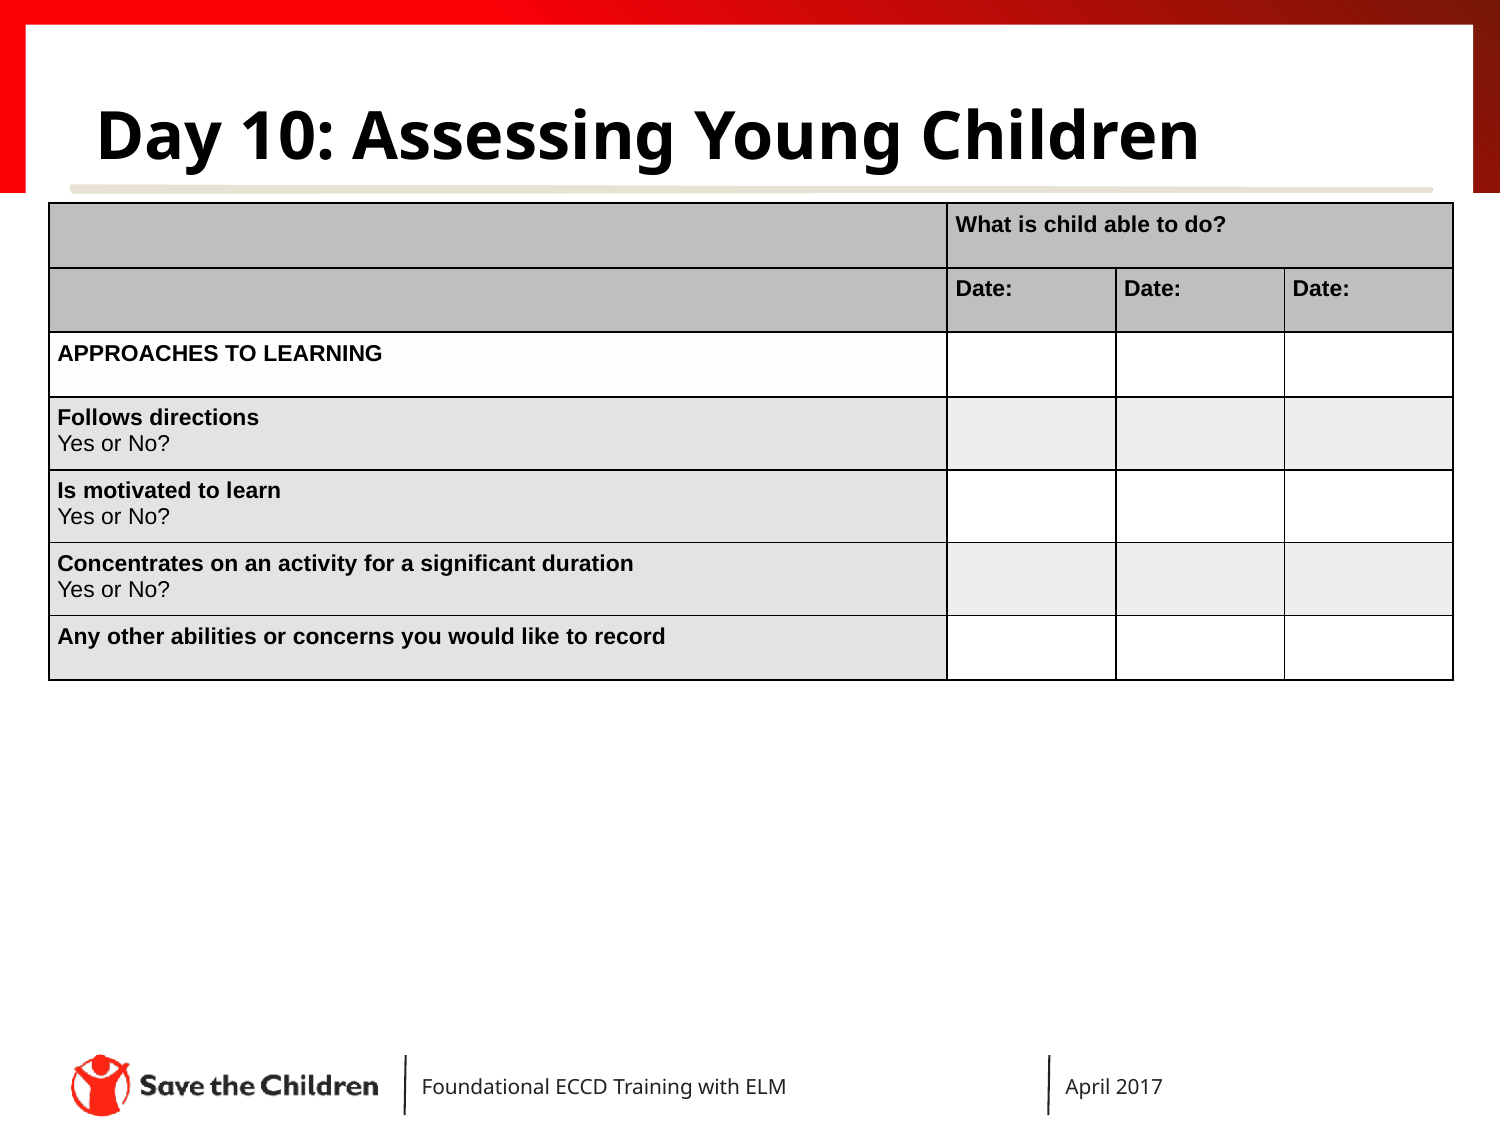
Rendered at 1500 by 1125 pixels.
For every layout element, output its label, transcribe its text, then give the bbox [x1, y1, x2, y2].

picture [69, 184, 1433, 194]
table_cell [1285, 616, 1452, 679]
text_box April 2017 [1057, 1066, 1398, 1107]
table_cell [1285, 333, 1452, 396]
picture [71, 1054, 378, 1117]
table_cell [948, 616, 1115, 679]
table_cell [1117, 543, 1284, 615]
table_cell [1285, 543, 1452, 615]
table_cell [1117, 471, 1284, 542]
title Day 10: Assessing Young Children [86, 45, 1414, 182]
table_cell Concentrates on an activity for a significant duration Yes or No? [50, 543, 946, 615]
table_cell [1117, 398, 1284, 469]
table_cell [948, 398, 1115, 469]
table_cell APPROACHES TO LEARNING [50, 333, 946, 396]
table_cell [50, 269, 946, 331]
table_cell [1117, 616, 1284, 679]
text_box Foundational ECCD Training with ELM [414, 1066, 1042, 1107]
table_cell Any other abilities or concerns you would like to record [50, 616, 946, 679]
table_cell [1285, 398, 1452, 469]
table_header [50, 204, 946, 267]
table_cell [948, 543, 1115, 615]
table_cell [948, 333, 1115, 396]
table_cell Is motivated to learn Yes or No? [50, 471, 946, 542]
table_cell [948, 471, 1115, 542]
table_cell Date: [1285, 269, 1452, 331]
table_cell Follows directions Yes or No? [50, 398, 946, 469]
table_cell Date: [1117, 269, 1284, 331]
table_cell [1117, 333, 1284, 396]
table_header What is child able to do? [948, 204, 1452, 267]
table_cell [1285, 471, 1452, 542]
table_cell Date: [948, 269, 1115, 331]
